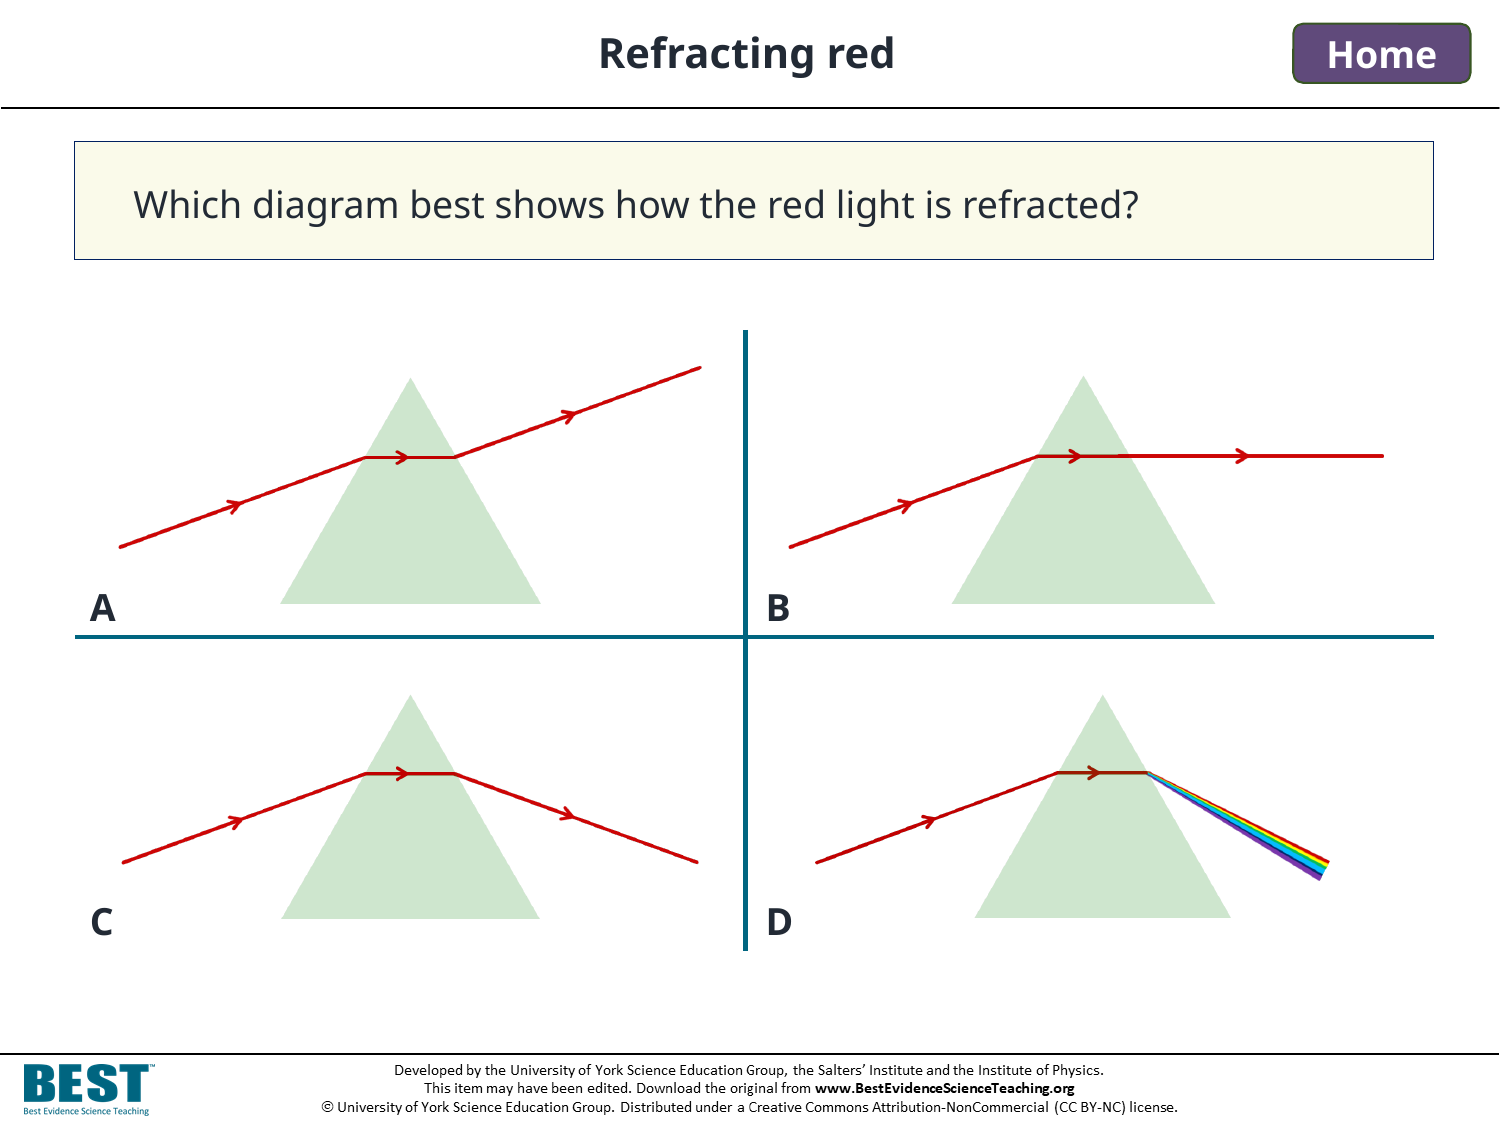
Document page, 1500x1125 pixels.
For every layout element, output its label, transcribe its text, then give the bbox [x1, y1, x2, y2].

text_box Home [1292, 22, 1472, 84]
text_box Refracting red [23, 4, 1471, 99]
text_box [74, 330, 1435, 951]
picture [0, 107, 1500, 1125]
